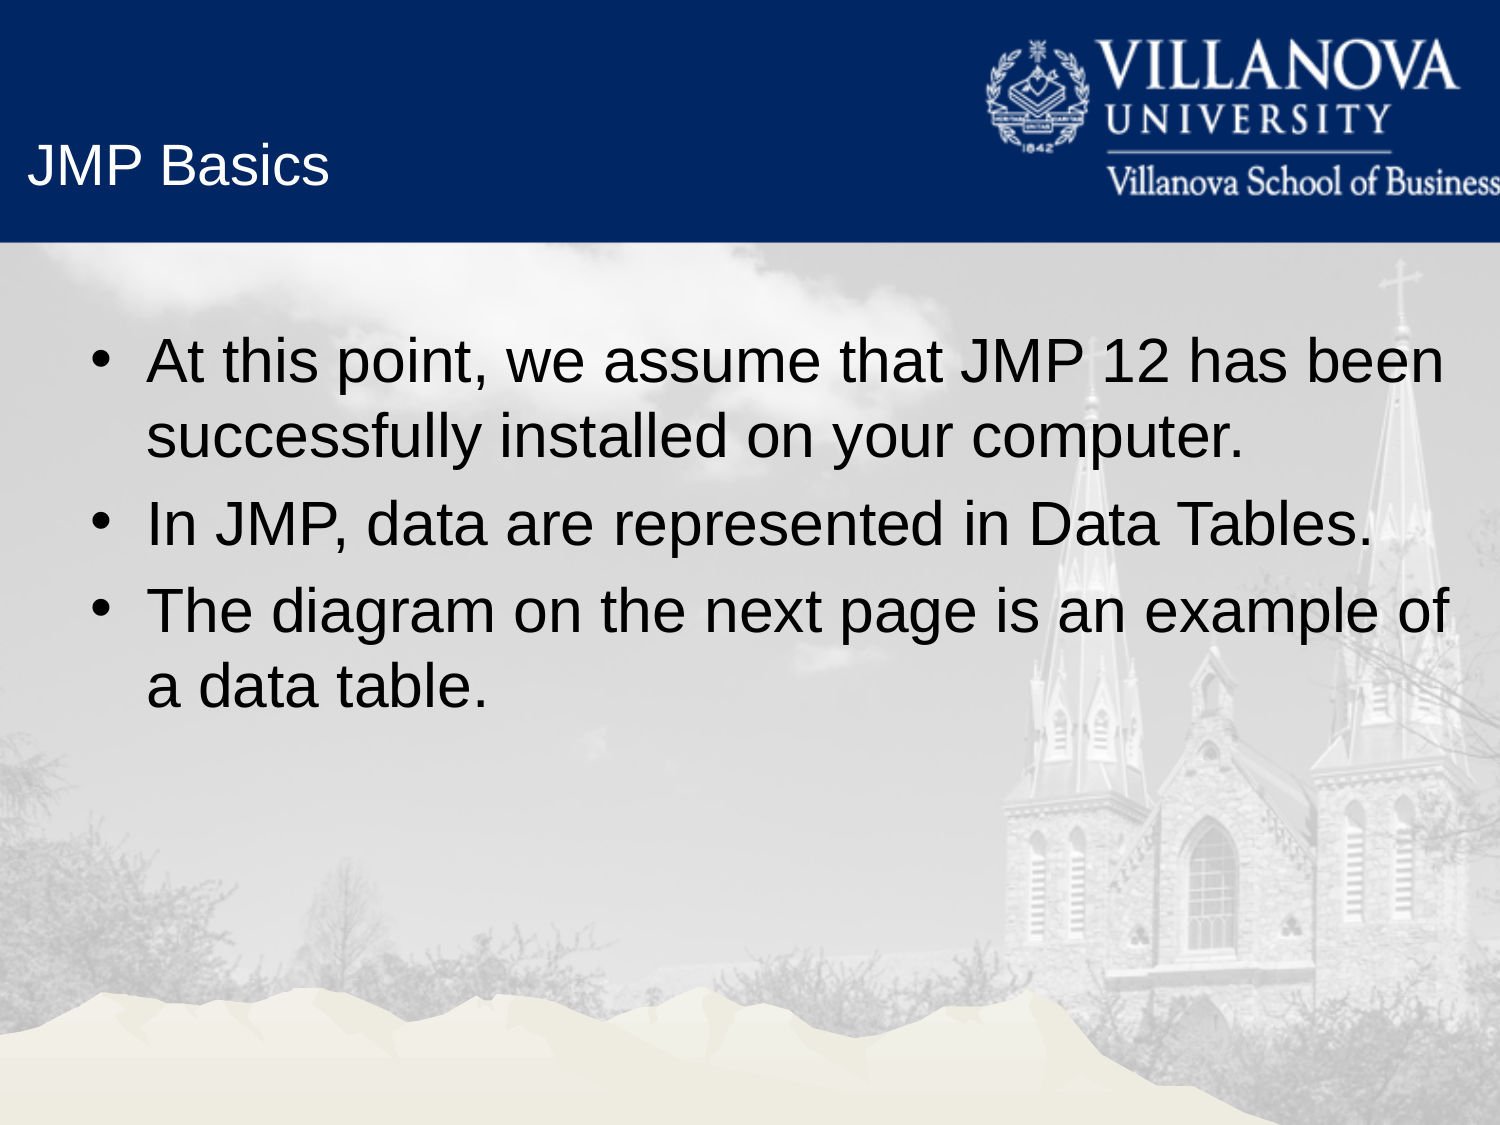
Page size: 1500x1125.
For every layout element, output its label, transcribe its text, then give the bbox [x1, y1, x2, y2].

title JMP Basics [12, 24, 1288, 213]
list At this point, we assume that JMP 12 has been successfully installed on your computer. In JMP, data are represented in Data Tables. The diagram on the next page is an example of a data table. [75, 312, 1475, 1050]
picture [0, 0, 1500, 1125]
